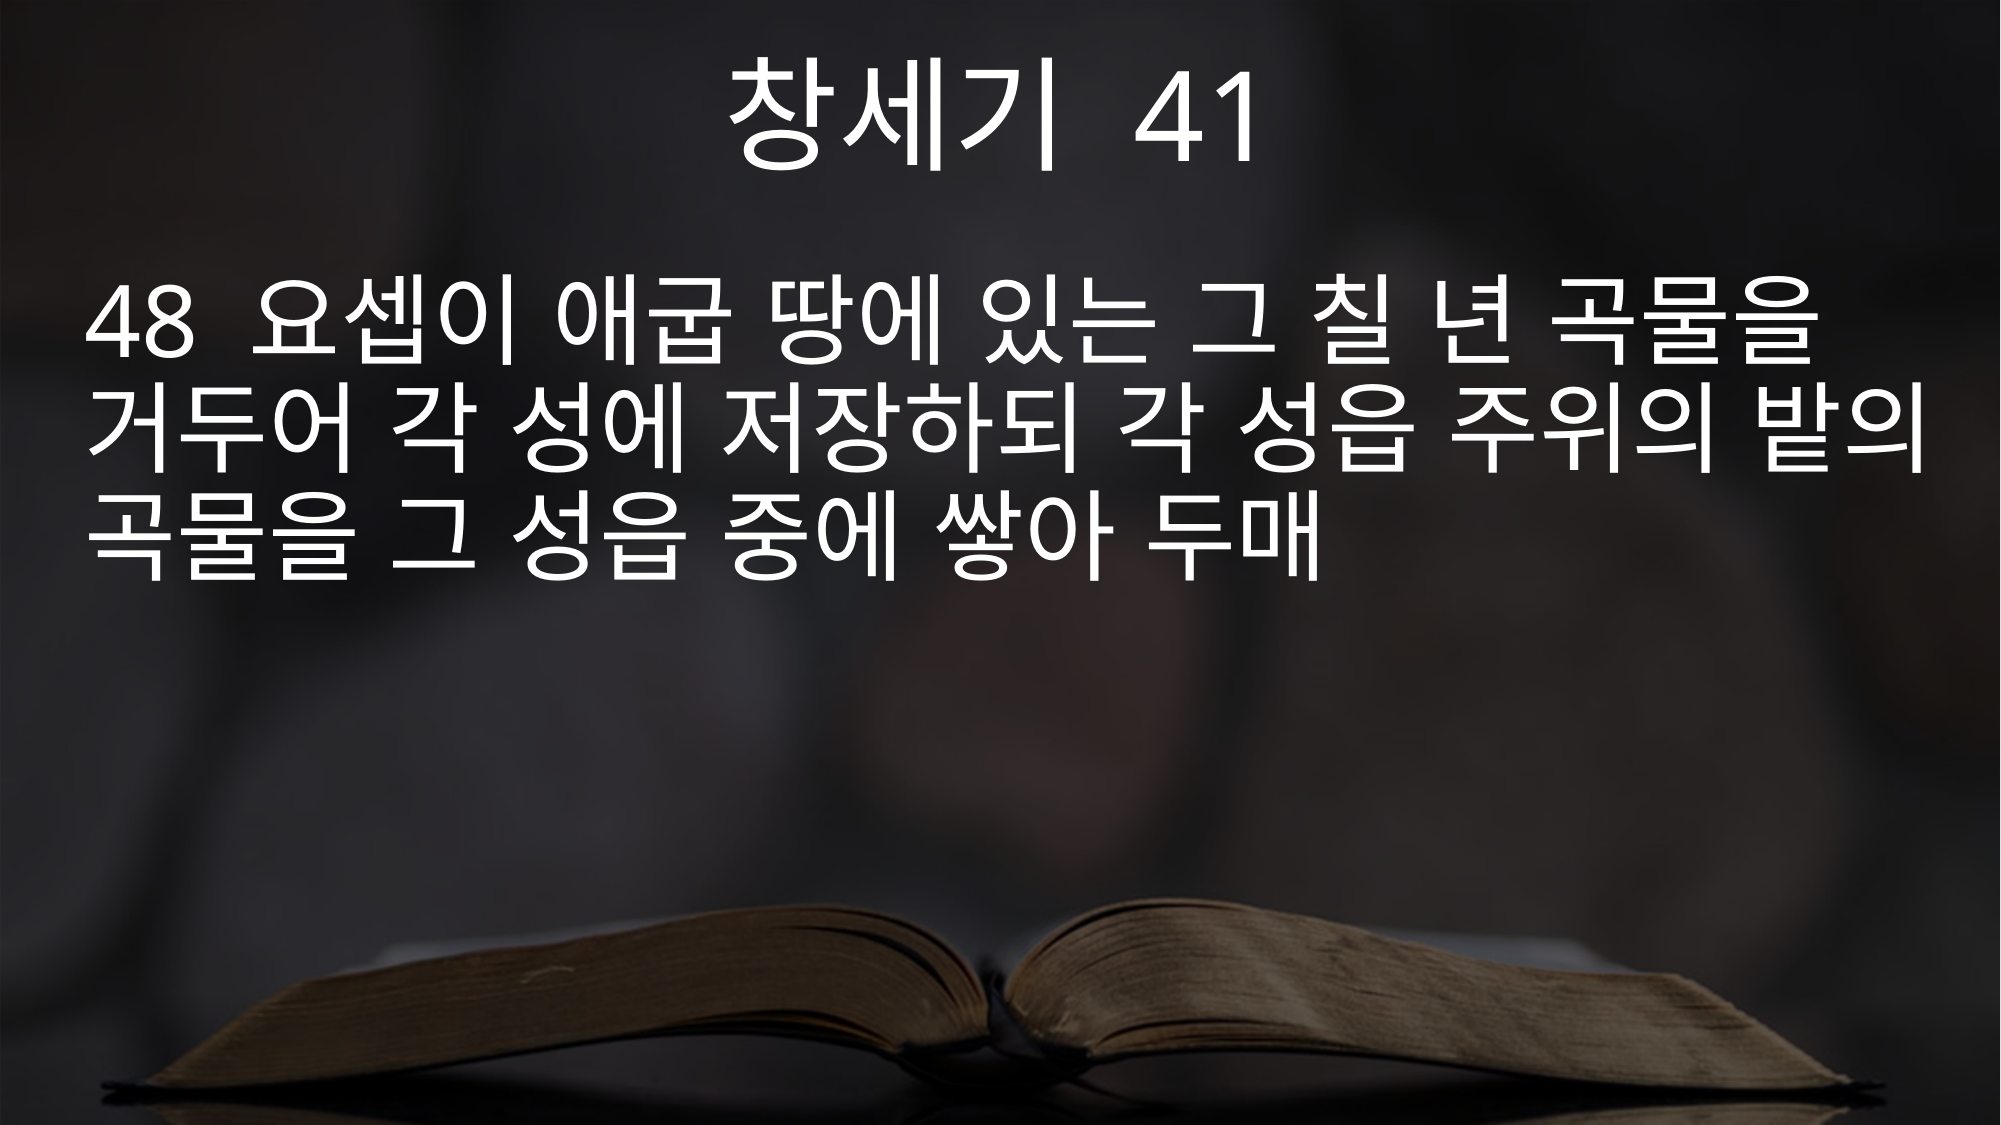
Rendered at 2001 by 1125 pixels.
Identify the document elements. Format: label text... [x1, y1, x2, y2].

footer 창세기 41 [0, 32, 2000, 192]
picture [0, 0, 2001, 1125]
list 48 요셉이 애굽 땅에 있는 그 칠 년 곡물을 거두어 각 성에 저장하되 각 성읍 주위의 밭의 곡물을 그 성읍 중에 쌓아 두매 [69, 263, 1953, 423]
